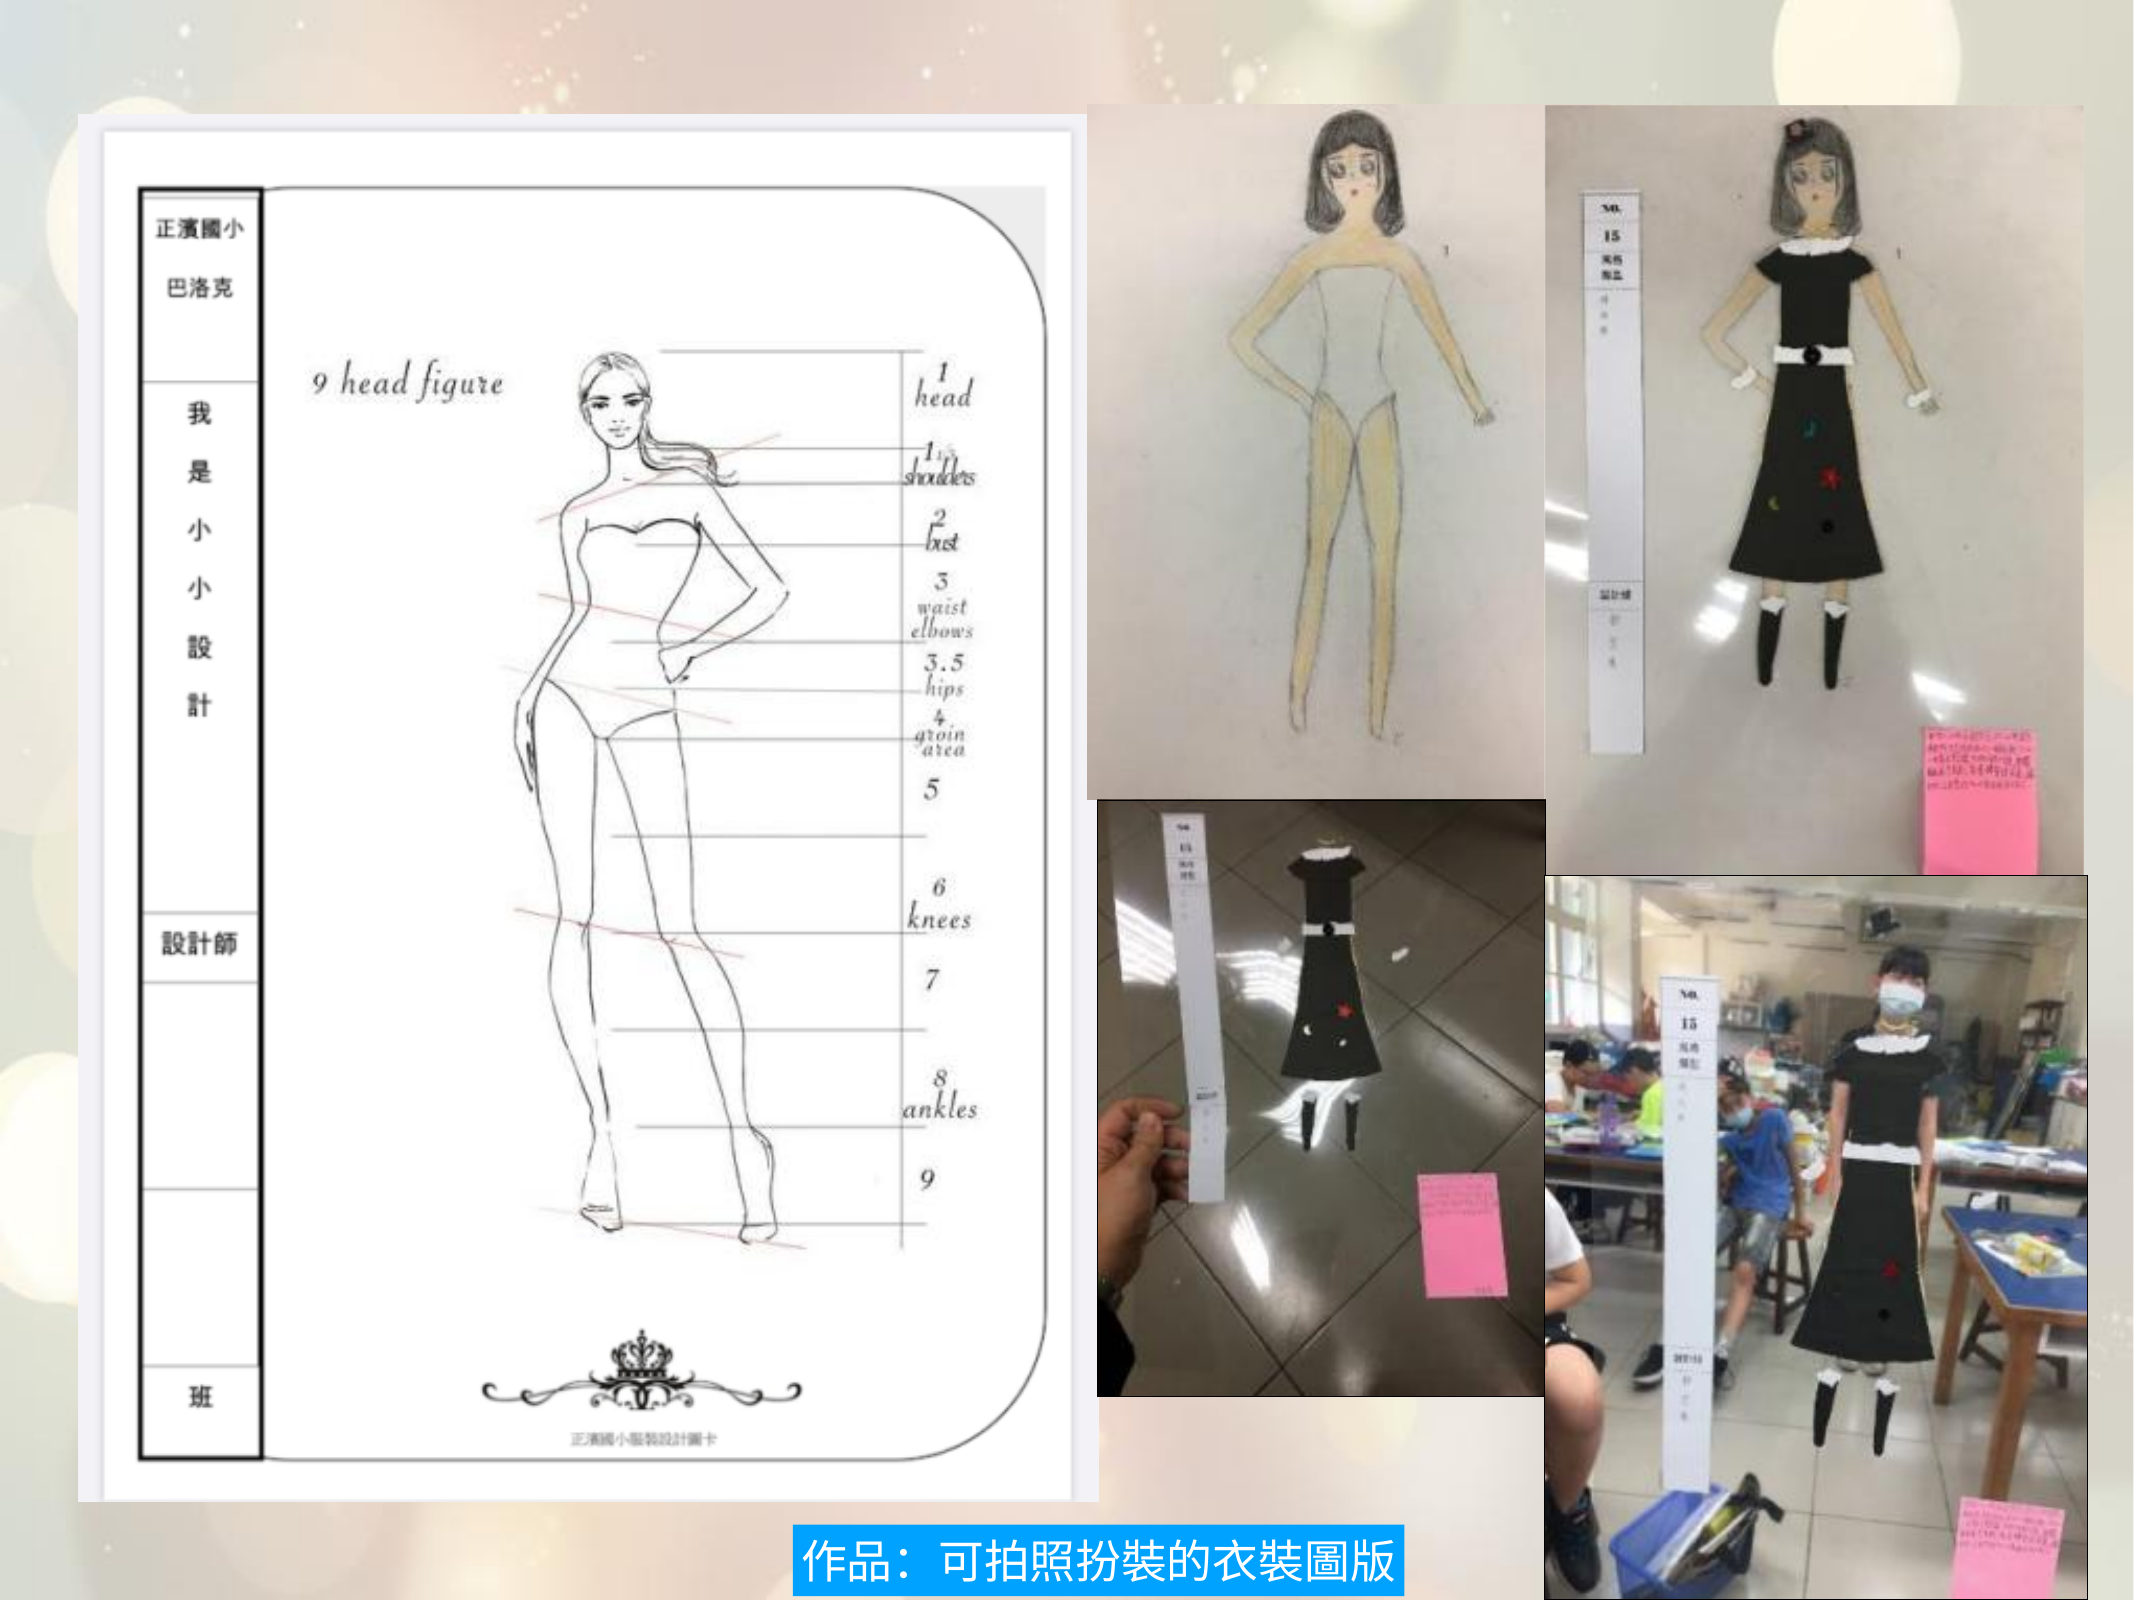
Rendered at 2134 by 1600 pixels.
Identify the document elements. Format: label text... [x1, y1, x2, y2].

picture [0, 0, 2134, 1600]
text_box 作品：可拍照扮裝的衣裝圖版 [792, 1524, 1405, 1597]
